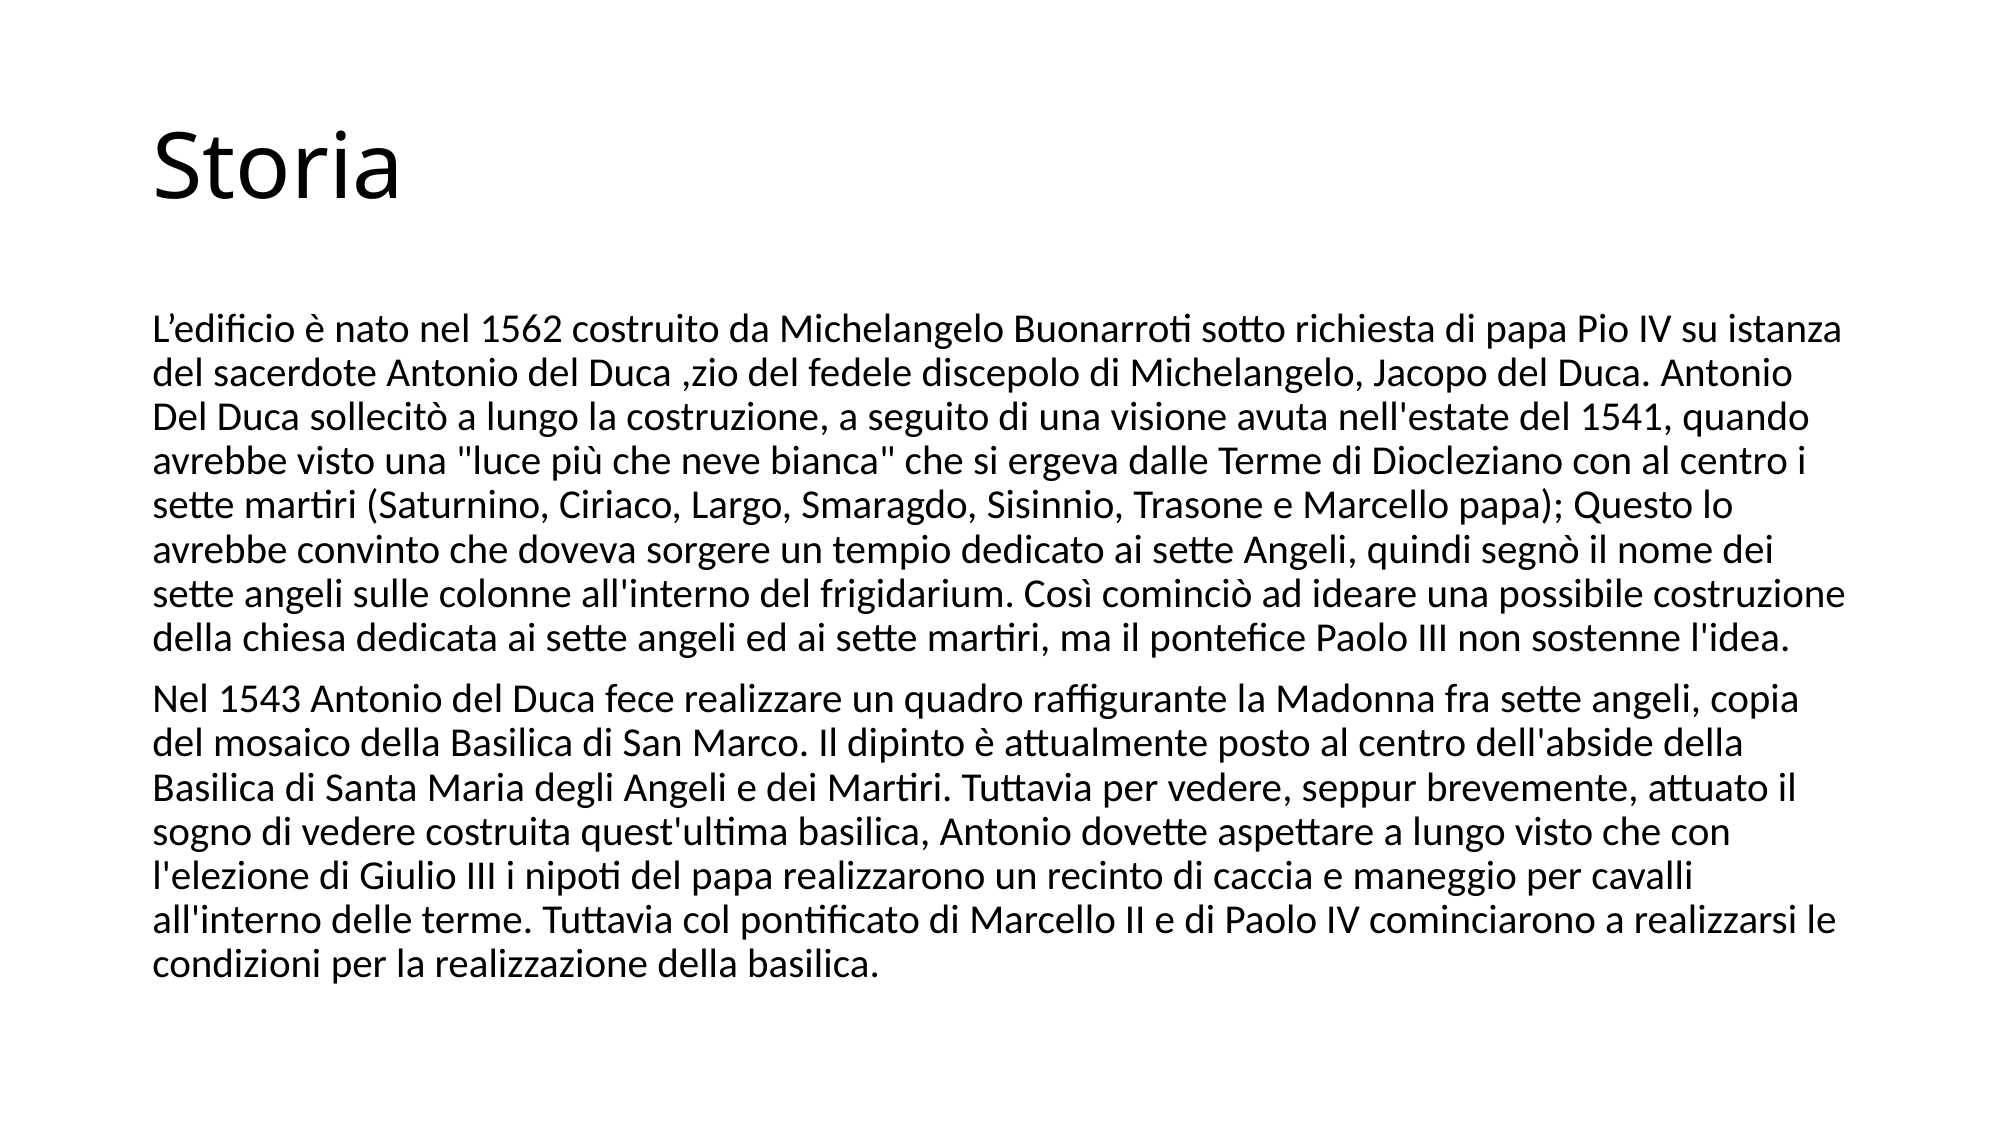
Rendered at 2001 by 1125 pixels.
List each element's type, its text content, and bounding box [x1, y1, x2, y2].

title Storia [137, 59, 1863, 278]
list L’edificio è nato nel 1562 costruito da Michelangelo Buonarroti sotto richiesta di papa Pio IV su istanza del sacerdote Antonio del Duca ,zio del fedele discepolo di Michelangelo, Jacopo del Duca. Antonio Del Duca sollecitò a lungo la costruzione, a seguito di una visione avuta nell'estate del 1541, quando avrebbe visto una "luce più che neve bianca" che si ergeva dalle Terme di Diocleziano con al centro i sette martiri (Saturnino, Ciriaco, Largo, Smaragdo, Sisinnio, Trasone e Marcello papa); Questo lo avrebbe convinto che doveva sorgere un tempio dedicato ai sette Angeli, quindi segnò il nome dei sette angeli sulle colonne all'interno del frigidarium. Così cominciò ad ideare una possibile costruzione della chiesa dedicata ai sette angeli ed ai sette martiri, ma il pontefice Paolo III non sostenne l'idea. Nel 1543 Antonio del Duca fece realizzare un quadro raffigurante la Madonna fra sette angeli, copia del mosaico della Basilica di San Marco. Il dipinto è attualmente posto al centro dell'abside della Basilica di Santa Maria degli Angeli e dei Martiri. Tuttavia per vedere, seppur brevemente, attuato il sogno di vedere costruita quest'ultima basilica, Antonio dovette aspettare a lungo visto che con l'elezione di Giulio III i nipoti del papa realizzarono un recinto di caccia e maneggio per cavalli all'interno delle terme. Tuttavia col pontificato di Marcello II e di Paolo IV cominciarono a realizzarsi le condizioni per la realizzazione della basilica. [137, 299, 1863, 1014]
